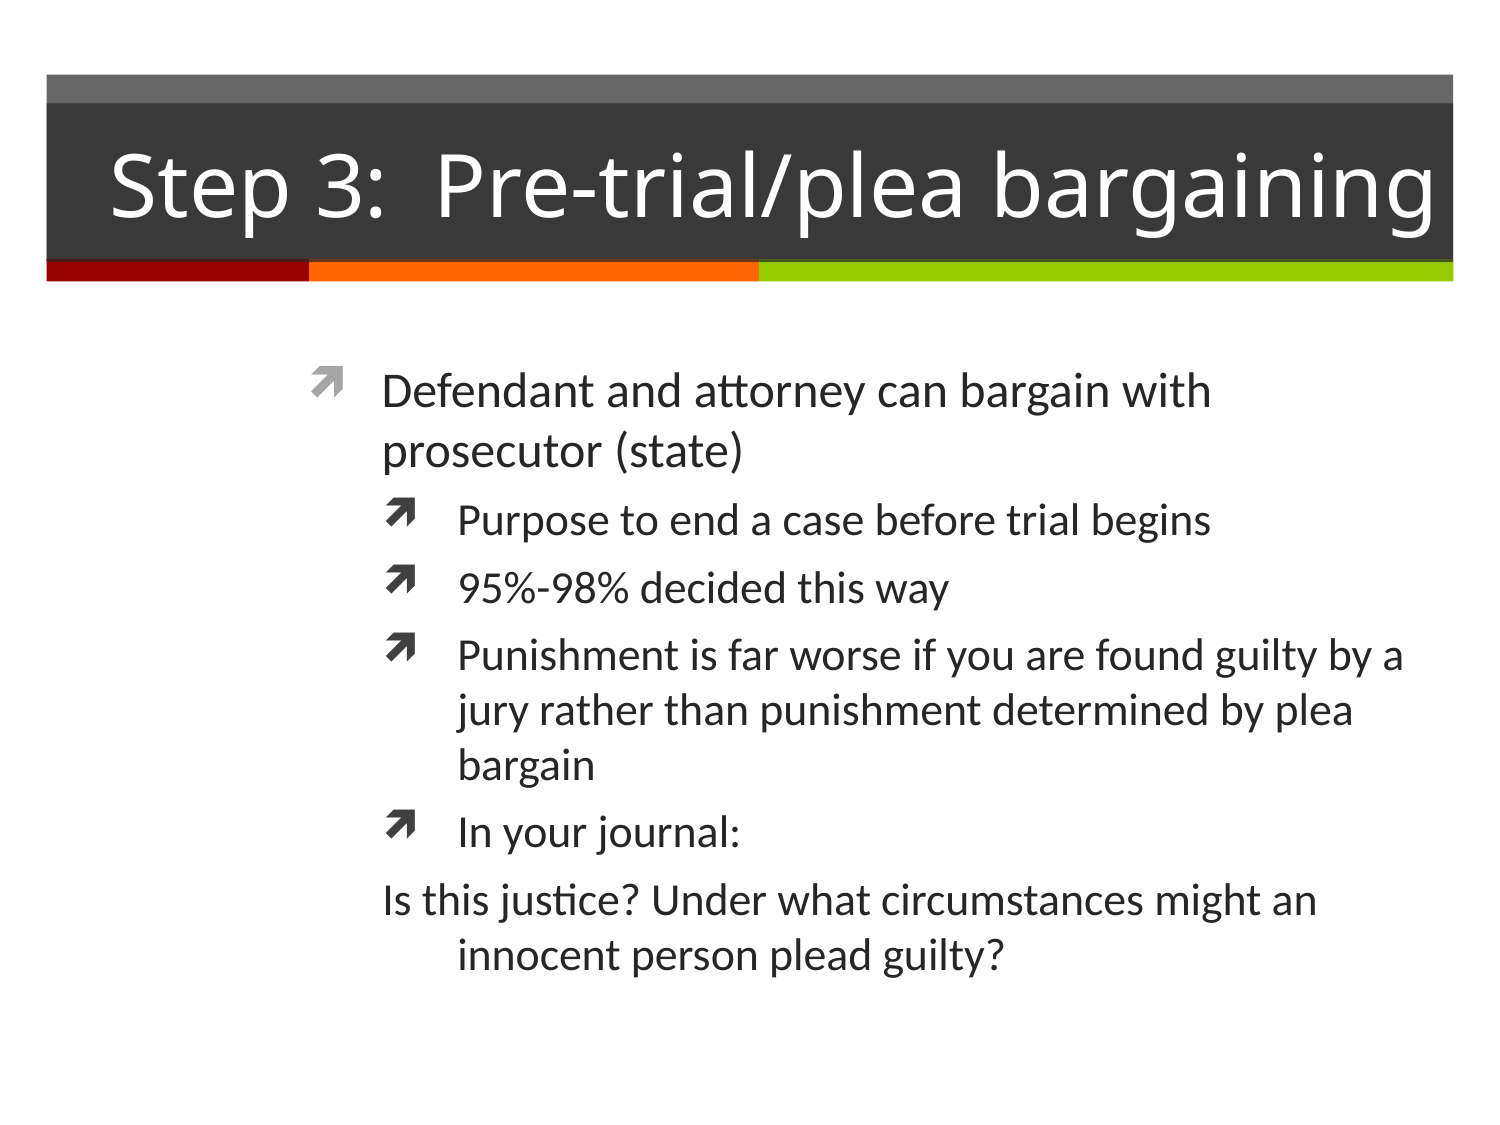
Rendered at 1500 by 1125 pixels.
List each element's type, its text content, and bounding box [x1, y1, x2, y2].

title Step 3: Pre-trial/plea bargaining [46, 103, 1454, 263]
list Defendant and attorney can bargain with prosecutor (state) Purpose to end a case before trial begins 95%-98% decided this way Punishment is far worse if you are found guilty by a jury rather than punishment determined by plea bargain In your journal: Is this justice? Under what circumstances might an innocent person plead guilty? [292, 350, 1454, 1005]
